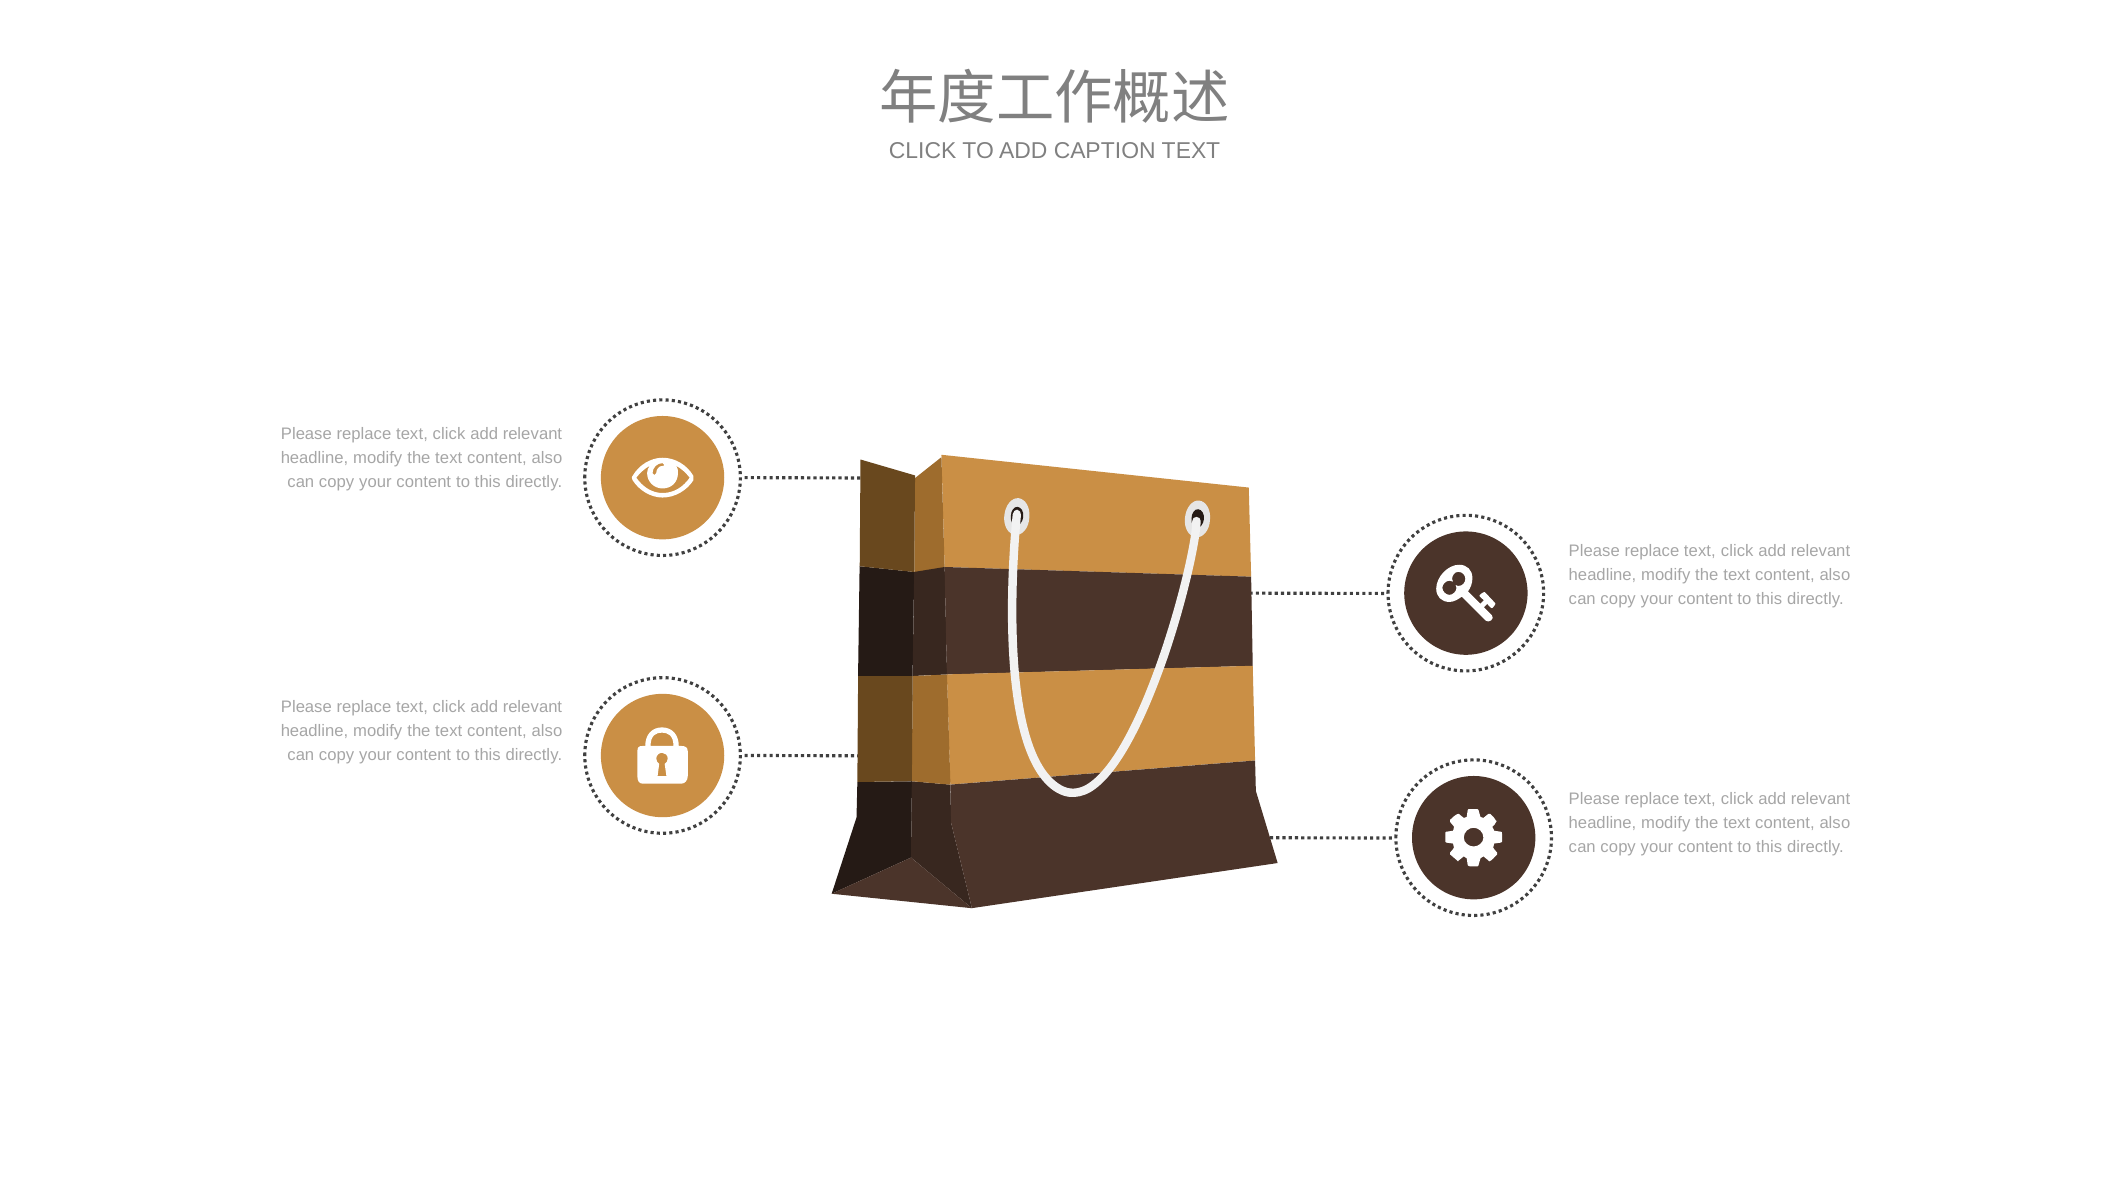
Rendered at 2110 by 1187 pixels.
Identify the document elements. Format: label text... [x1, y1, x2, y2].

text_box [1395, 759, 1552, 916]
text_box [831, 454, 1278, 909]
text_box Please replace text, click add relevant headline, modify the text content, also can copy your content to this directly. [271, 419, 563, 491]
text_box CLICK TO ADD CAPTION TEXT [865, 135, 1245, 163]
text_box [584, 399, 741, 556]
text_box 年度工作概述 [865, 60, 1245, 131]
text_box Please replace text, click add relevant headline, modify the text content, also can copy your content to this directly. [271, 692, 563, 764]
text_box Please replace text, click add relevant headline, modify the text content, also can copy your content to this directly. [1568, 784, 1860, 856]
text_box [584, 677, 741, 834]
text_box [1387, 515, 1544, 671]
text_box Please replace text, click add relevant headline, modify the text content, also can copy your content to this directly. [1568, 535, 1860, 608]
